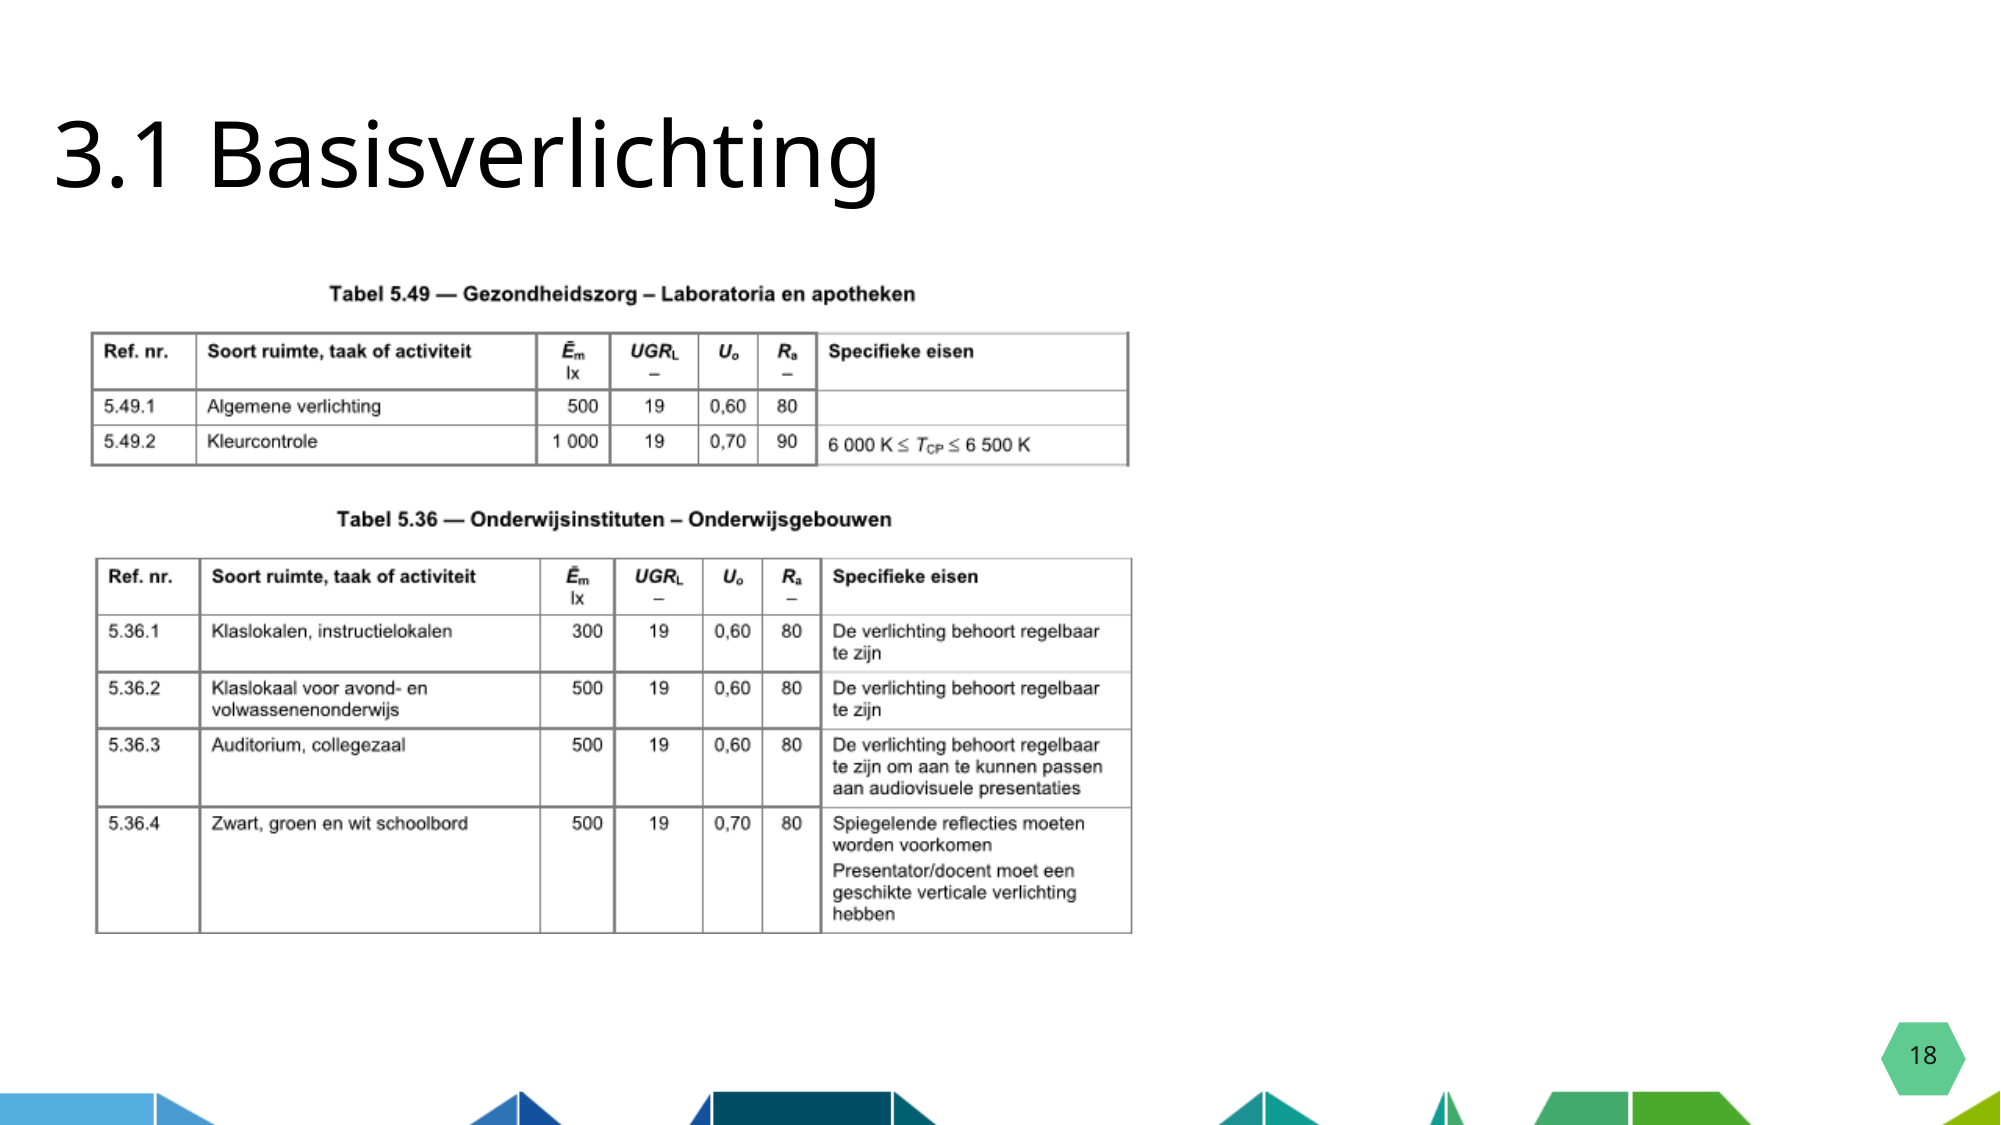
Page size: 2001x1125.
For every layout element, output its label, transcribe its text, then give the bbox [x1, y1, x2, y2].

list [80, 277, 1136, 478]
picture [0, 1086, 2000, 1125]
title 3.1 Basisverlichting [38, 38, 1962, 278]
picture [86, 497, 1142, 934]
slide_number 18 [1884, 1026, 1962, 1087]
